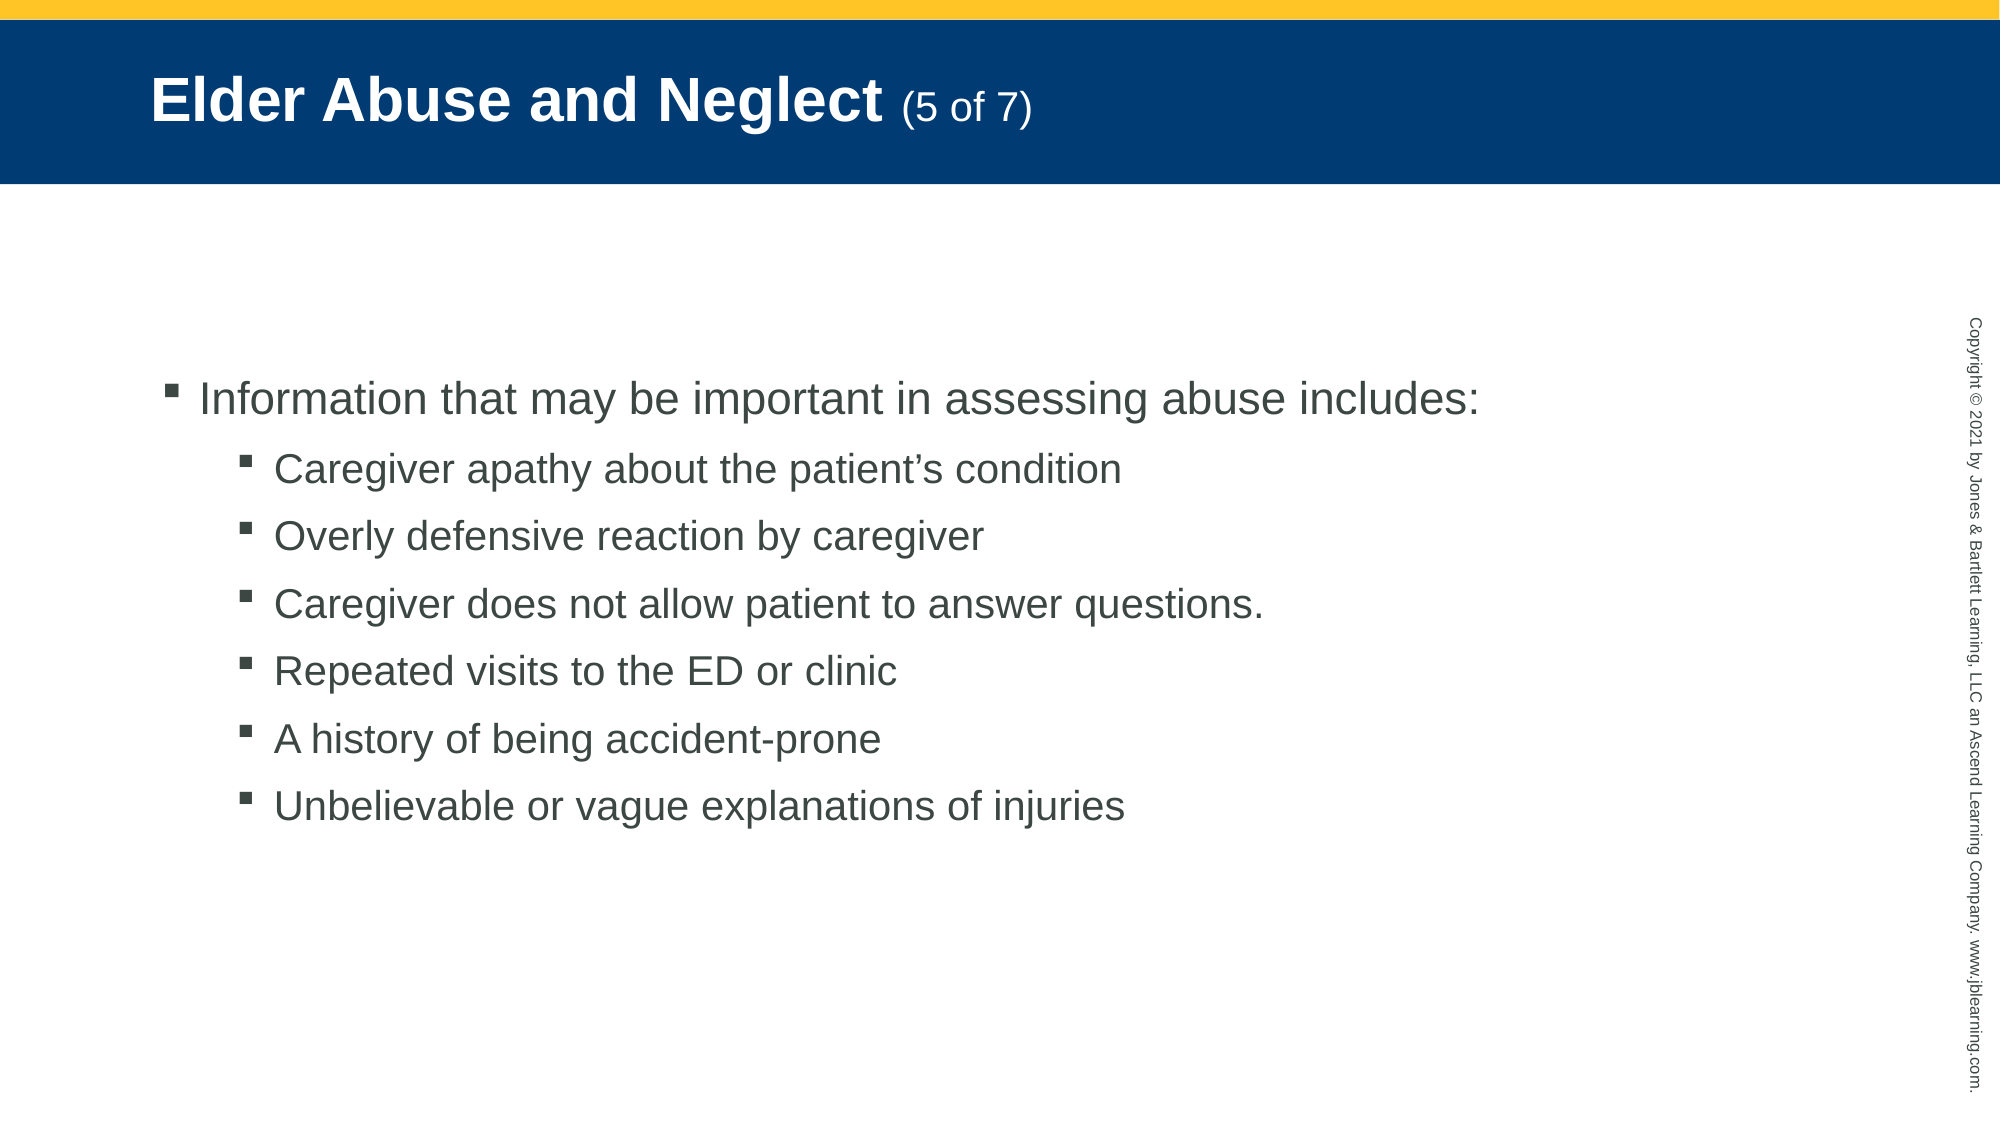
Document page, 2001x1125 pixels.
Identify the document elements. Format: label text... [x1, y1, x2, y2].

list Information that may be important in assessing abuse includes: Caregiver apathy about the patient’s condition Overly defensive reaction by caregiver Caregiver does not allow patient to answer questions. Repeated visits to the ED or clinic A history of being accident-prone Unbelievable or vague explanations of injuries [146, 361, 1859, 1016]
title Elder Abuse and Neglect (5 of 7) [0, 19, 2000, 185]
